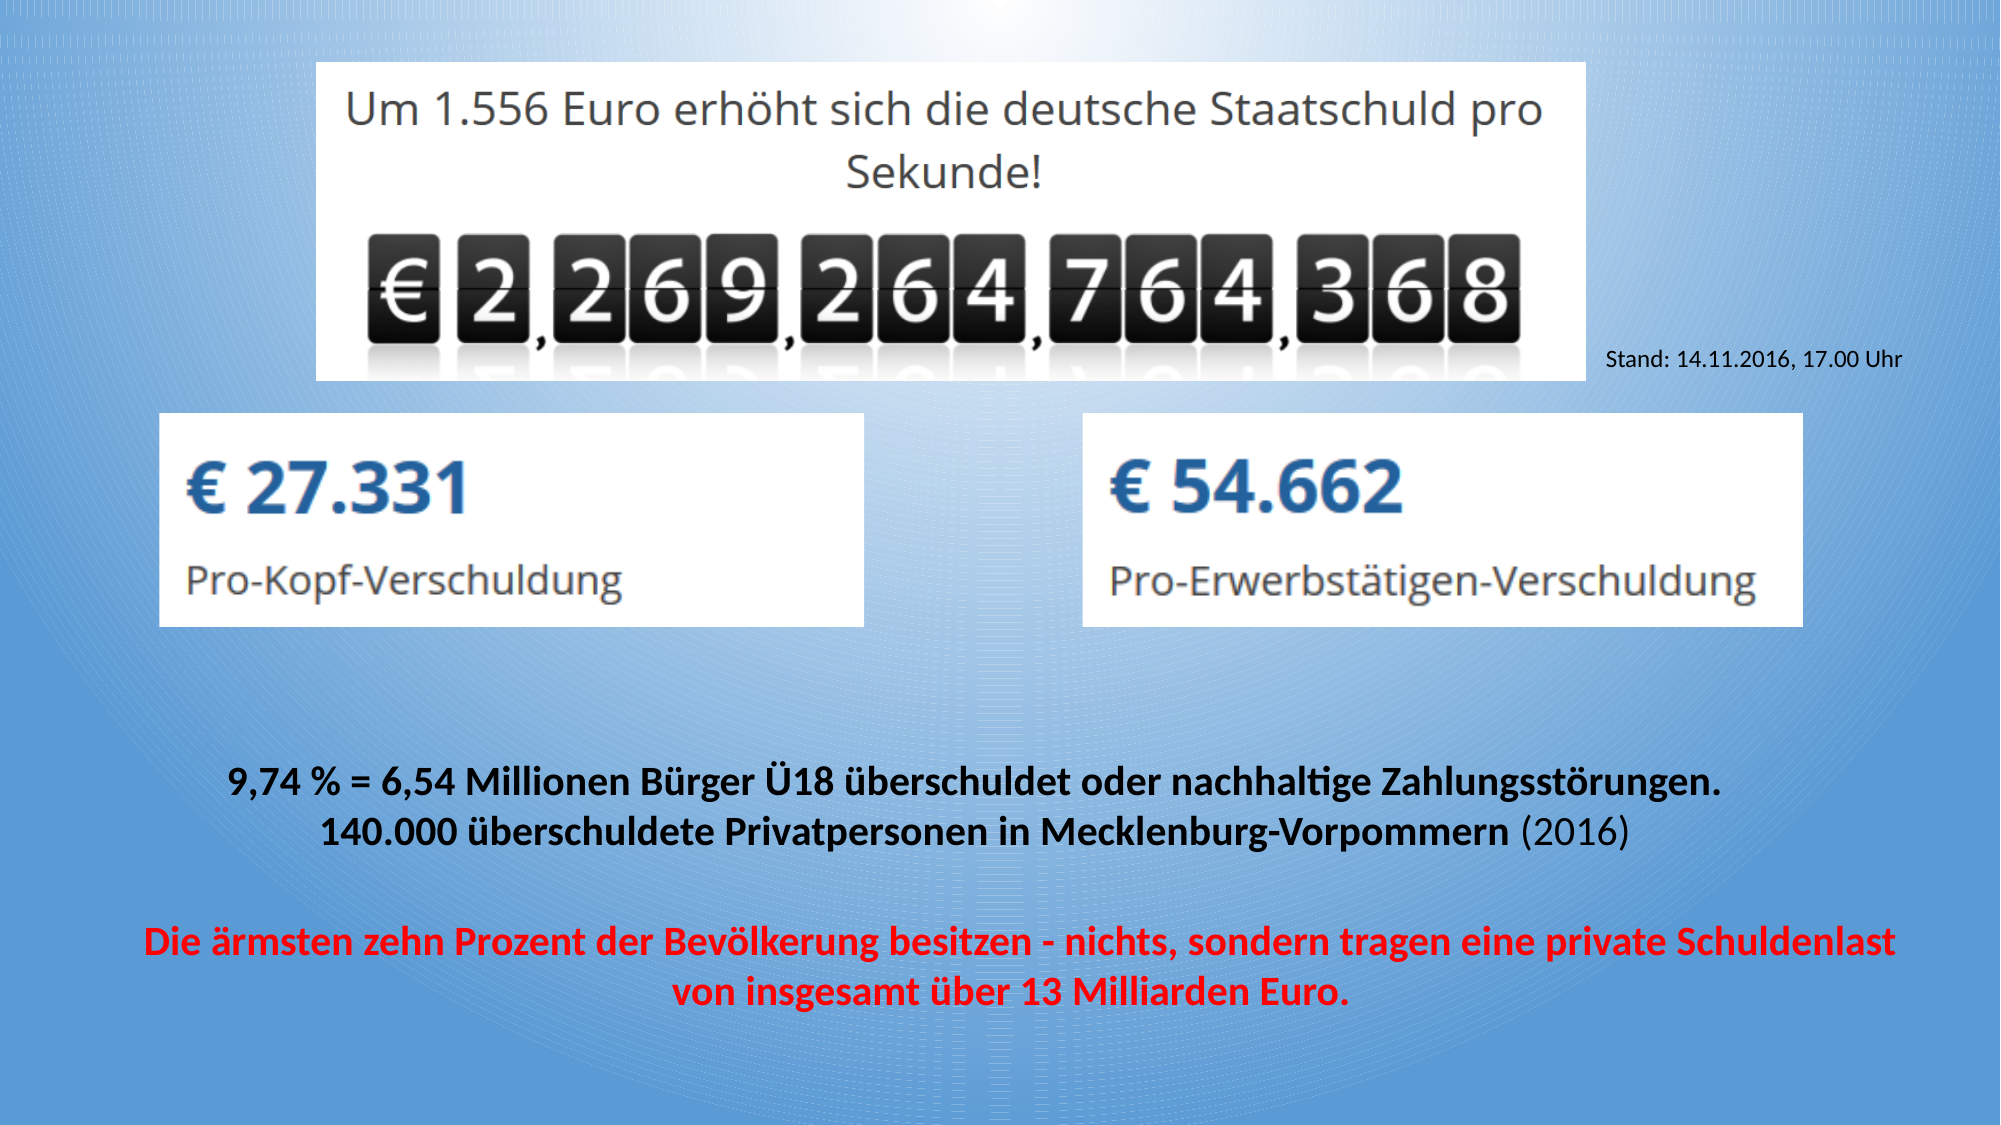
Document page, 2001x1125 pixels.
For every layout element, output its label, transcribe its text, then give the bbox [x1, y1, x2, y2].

text_box Stand: 14.11.2016, 17.00 Uhr [1591, 335, 1919, 381]
picture [159, 413, 865, 627]
text_box Die ärmsten zehn Prozent der Bevölkerung besitzen - nichts, sondern tragen eine private Schuldenlast von insgesamt über 13 Milliarden Euro. [117, 906, 1925, 1022]
picture [316, 62, 1586, 382]
picture [1082, 413, 1803, 627]
text_box 9,74 % = 6,54 Millionen Bürger Ü18 überschuldet oder nachhaltige Zahlungsstörungen. 140.000 überschuldete Privatpersonen in Mecklenburg-Vorpommern (2016) [44, 745, 1906, 861]
